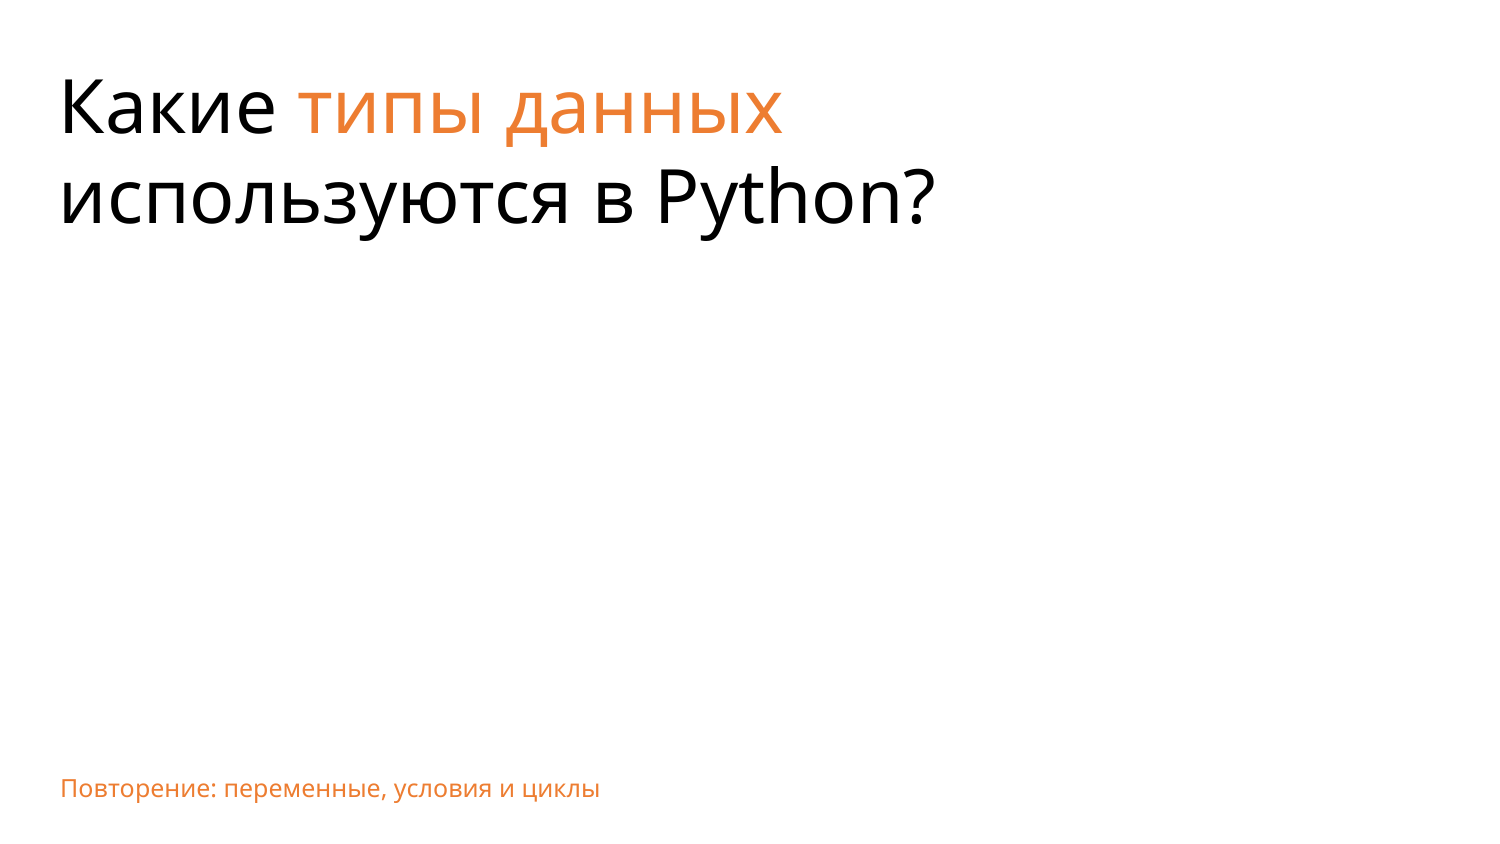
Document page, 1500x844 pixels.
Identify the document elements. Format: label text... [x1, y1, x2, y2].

text_box Какие типы данных используются в Python? [59, 59, 1247, 171]
subtitle Повторение: переменные, условия и циклы [60, 767, 1233, 813]
